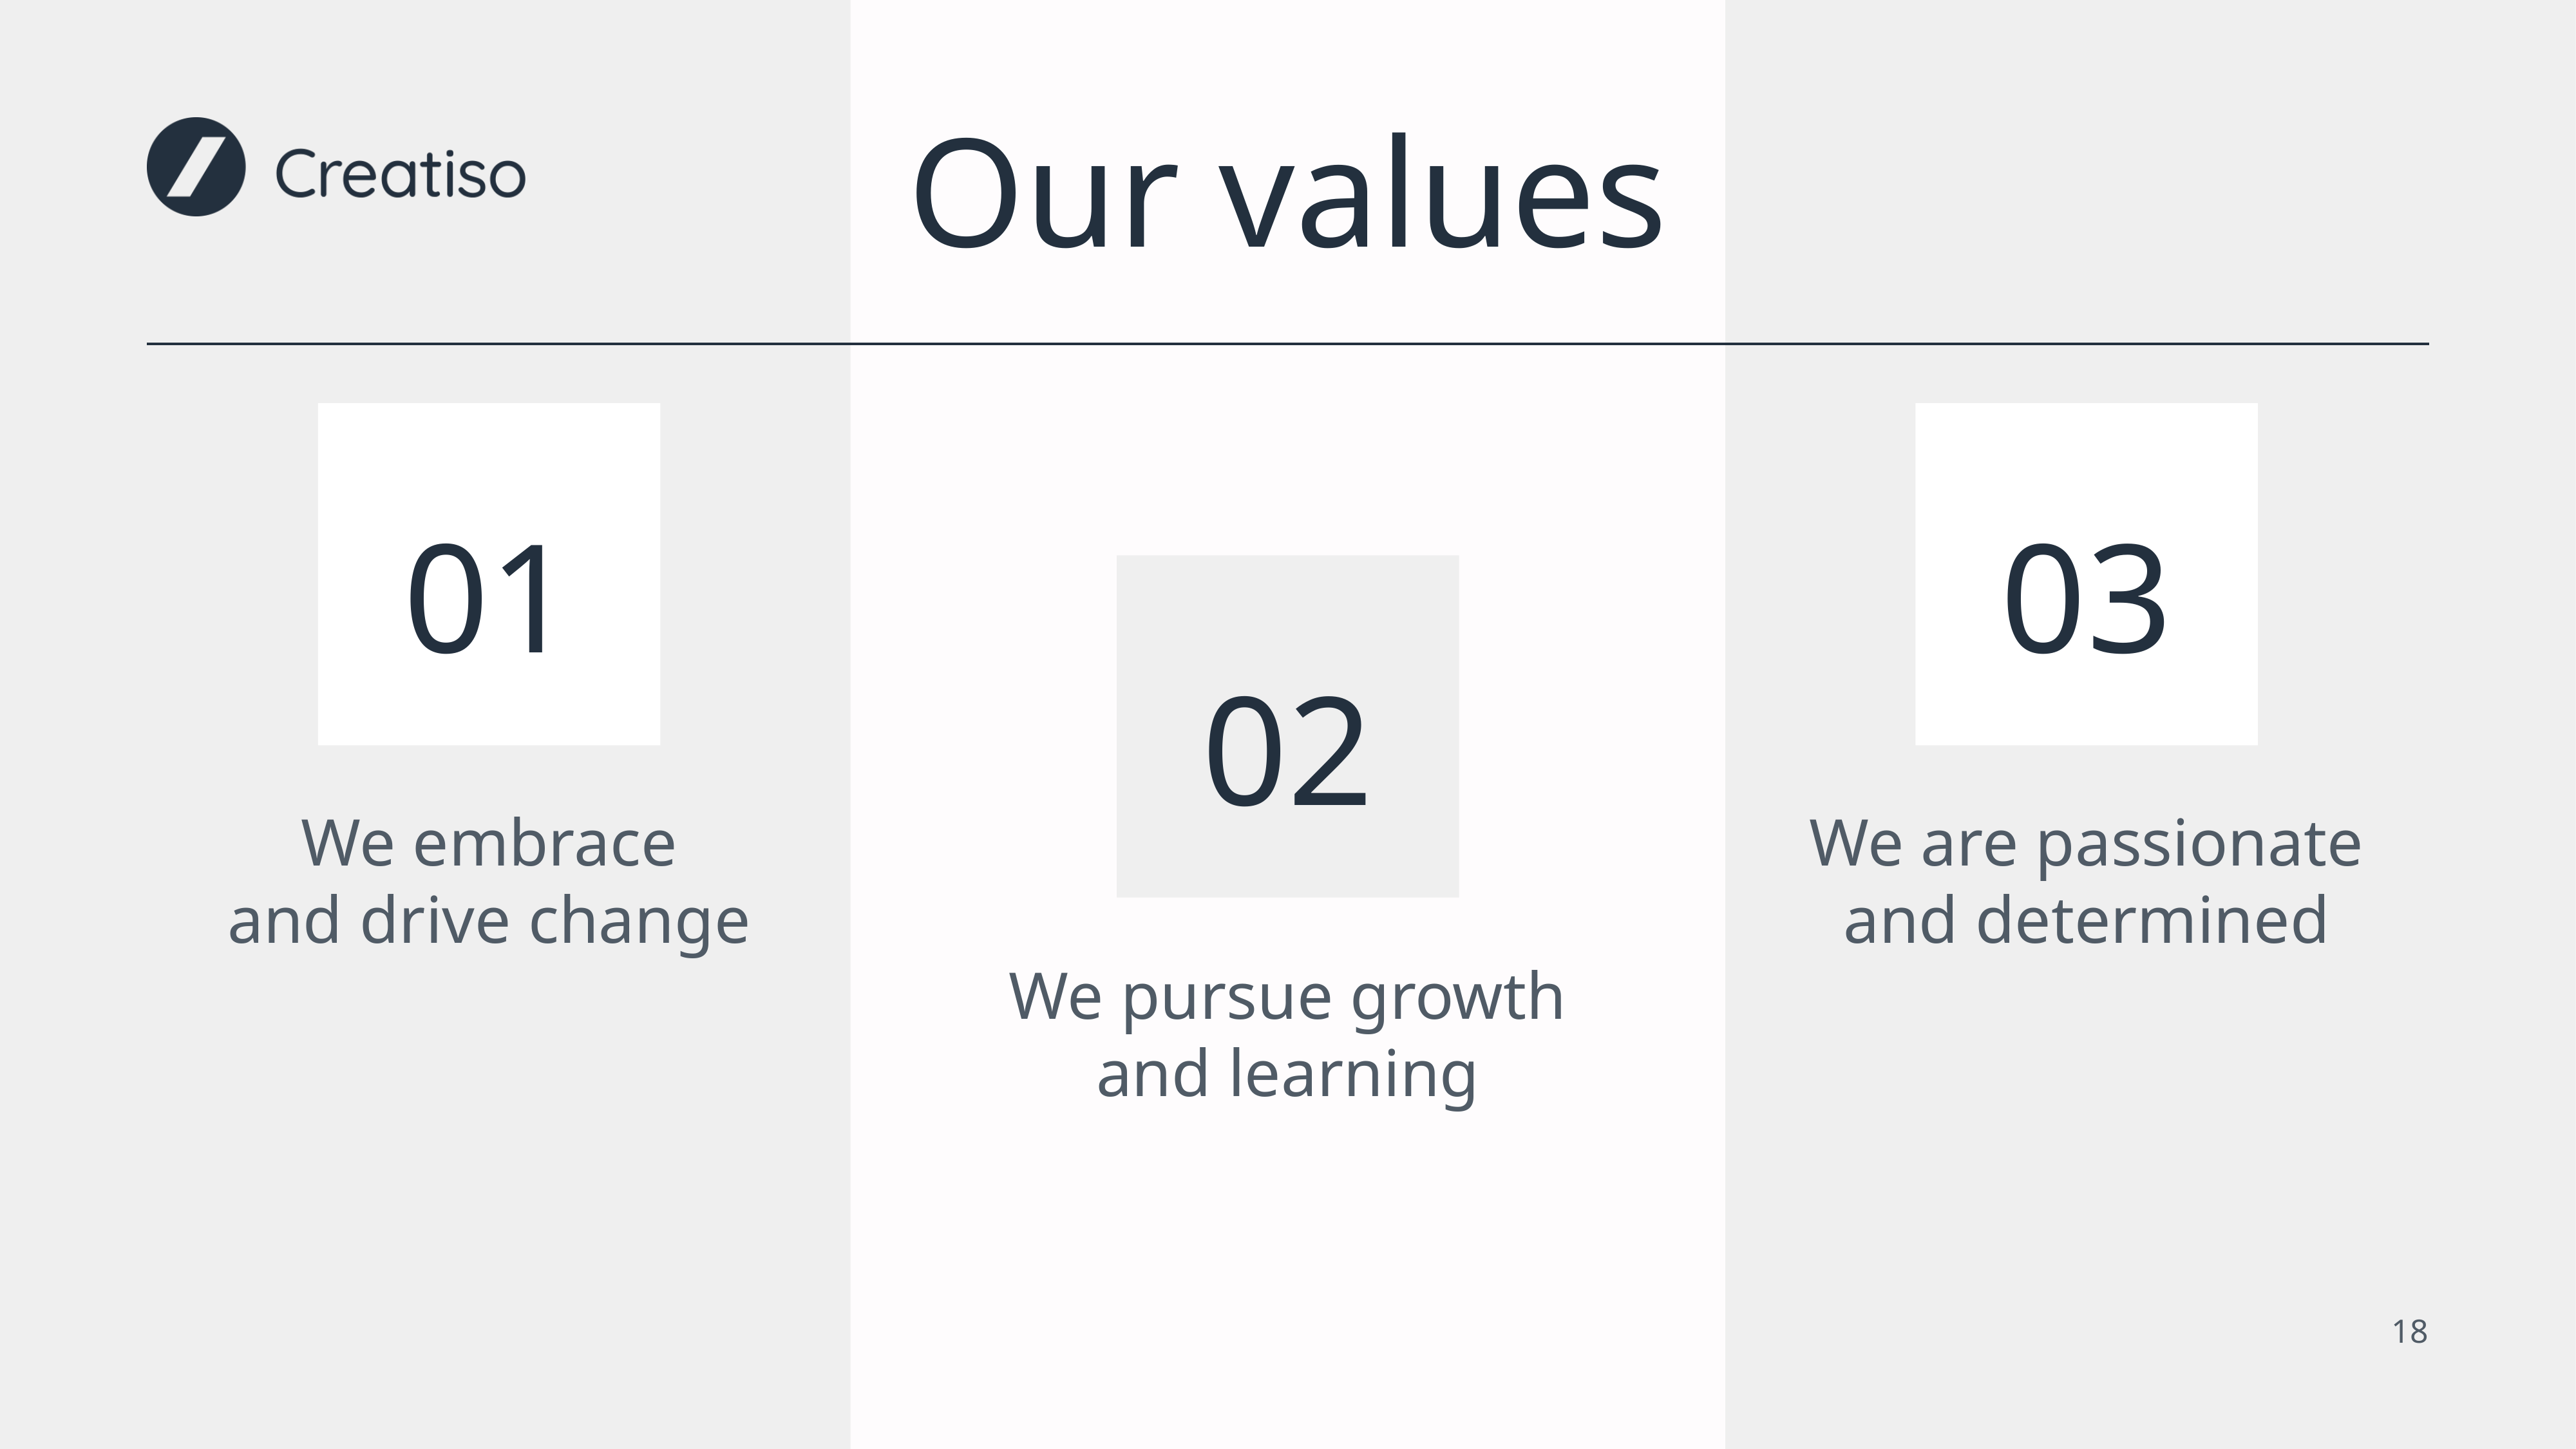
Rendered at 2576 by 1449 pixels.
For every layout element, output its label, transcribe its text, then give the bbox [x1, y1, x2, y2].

list We embrace and drive change [147, 801, 832, 958]
list Our values [603, 117, 1973, 286]
list 03 [1913, 401, 2260, 748]
picture [147, 117, 526, 216]
list We pursue growth and learning [983, 954, 1593, 1111]
list 02 [1115, 553, 1461, 900]
list 01 [316, 401, 662, 748]
slide_number 18 [2353, 1294, 2467, 1372]
list We are passionate and determined [1744, 801, 2429, 958]
